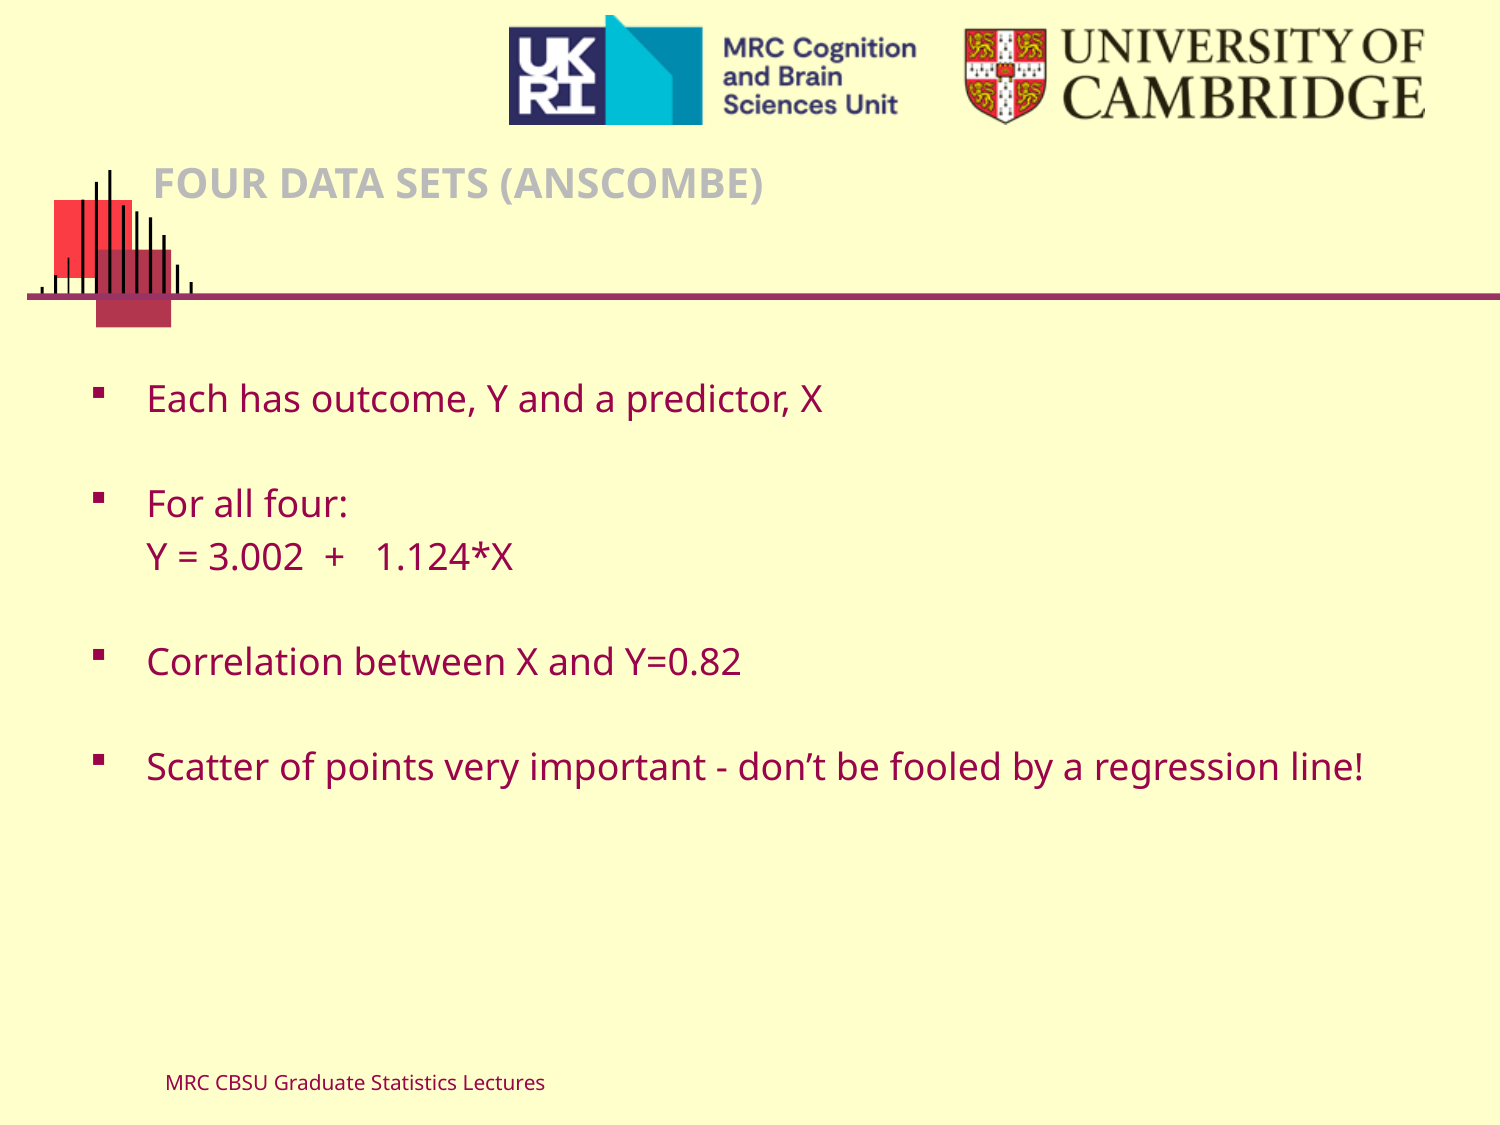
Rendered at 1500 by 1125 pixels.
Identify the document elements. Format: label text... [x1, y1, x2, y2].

list Each has outcome, Y and a predictor, X For all four: Y = 3.002 + 1.124*X Correlation between X and Y=0.82 Scatter of points very important - don’t be fooled by a regression line! [75, 262, 1425, 1038]
title FOUR DATA SETS (ANSCOMBE) [137, 137, 988, 233]
footer MRC CBSU Graduate Statistics Lectures [149, 1062, 988, 1101]
picture [509, 15, 1425, 125]
